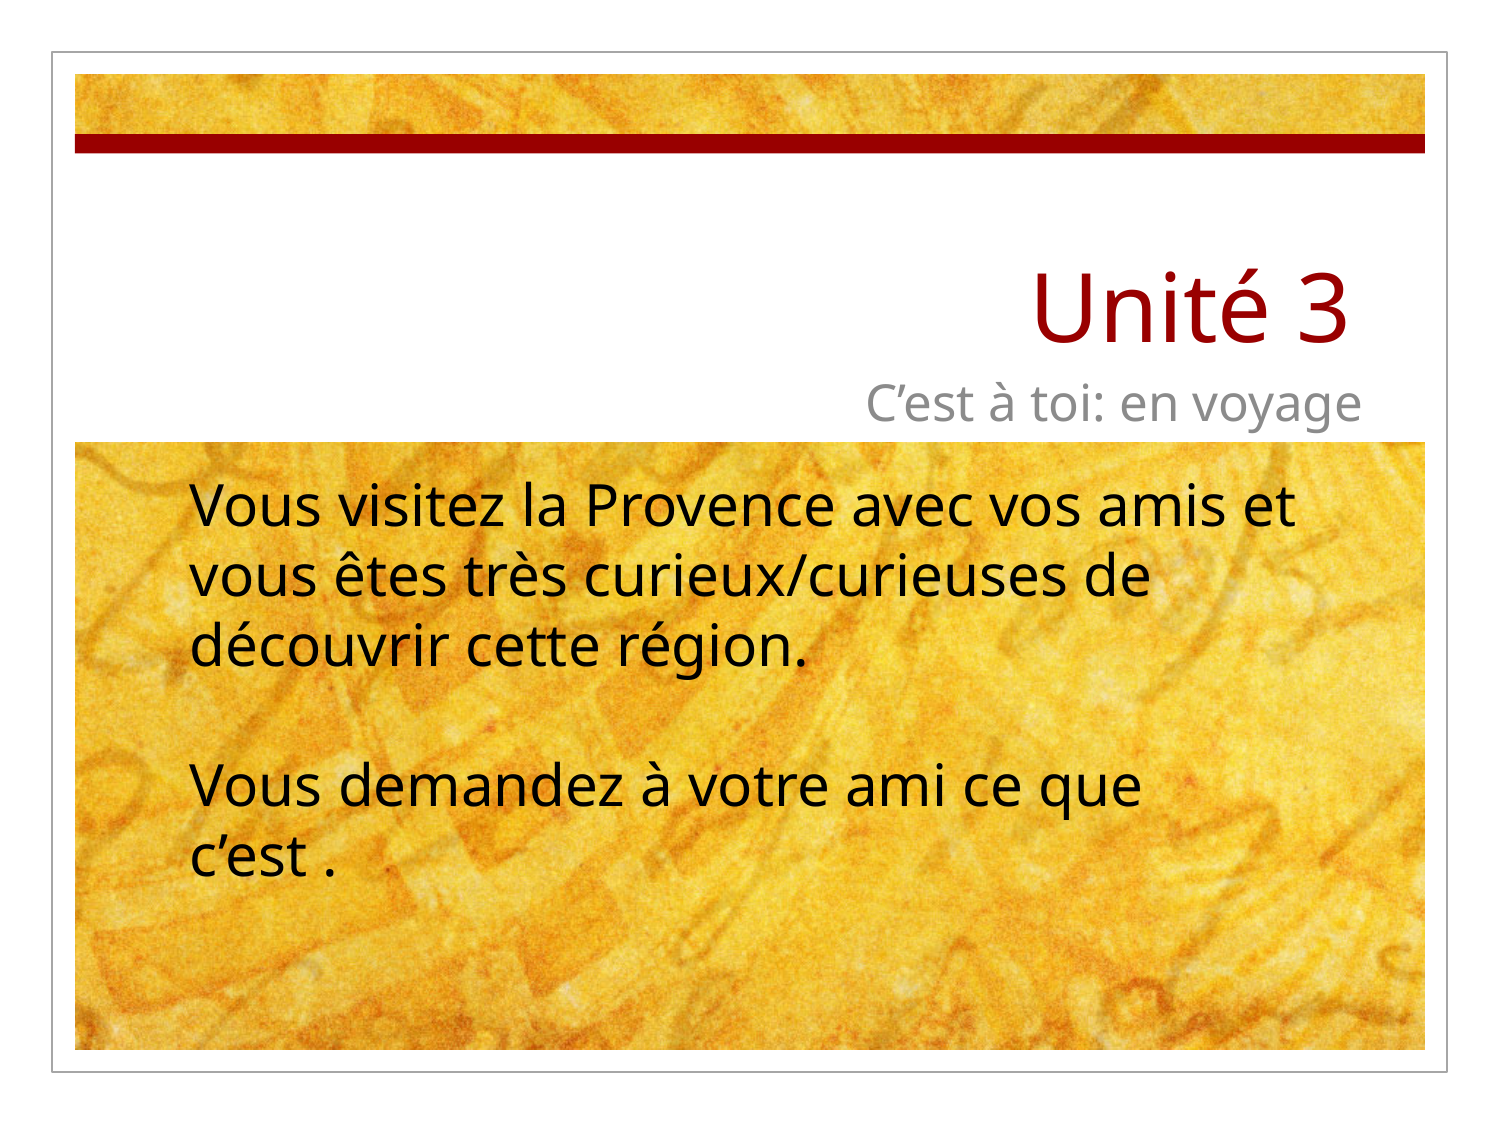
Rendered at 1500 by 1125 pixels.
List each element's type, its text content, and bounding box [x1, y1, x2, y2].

picture [75, 74, 1425, 134]
subtitle C’est à toi: en voyage [112, 362, 1392, 439]
text_box Vous visitez la Provence avec vos amis et vous êtes très curieux/curieuses de découvrir cette région. Vous demandez à votre ami ce que c’est . [175, 460, 1322, 896]
picture [75, 442, 1425, 1050]
title Unité 3 [112, 158, 1392, 362]
